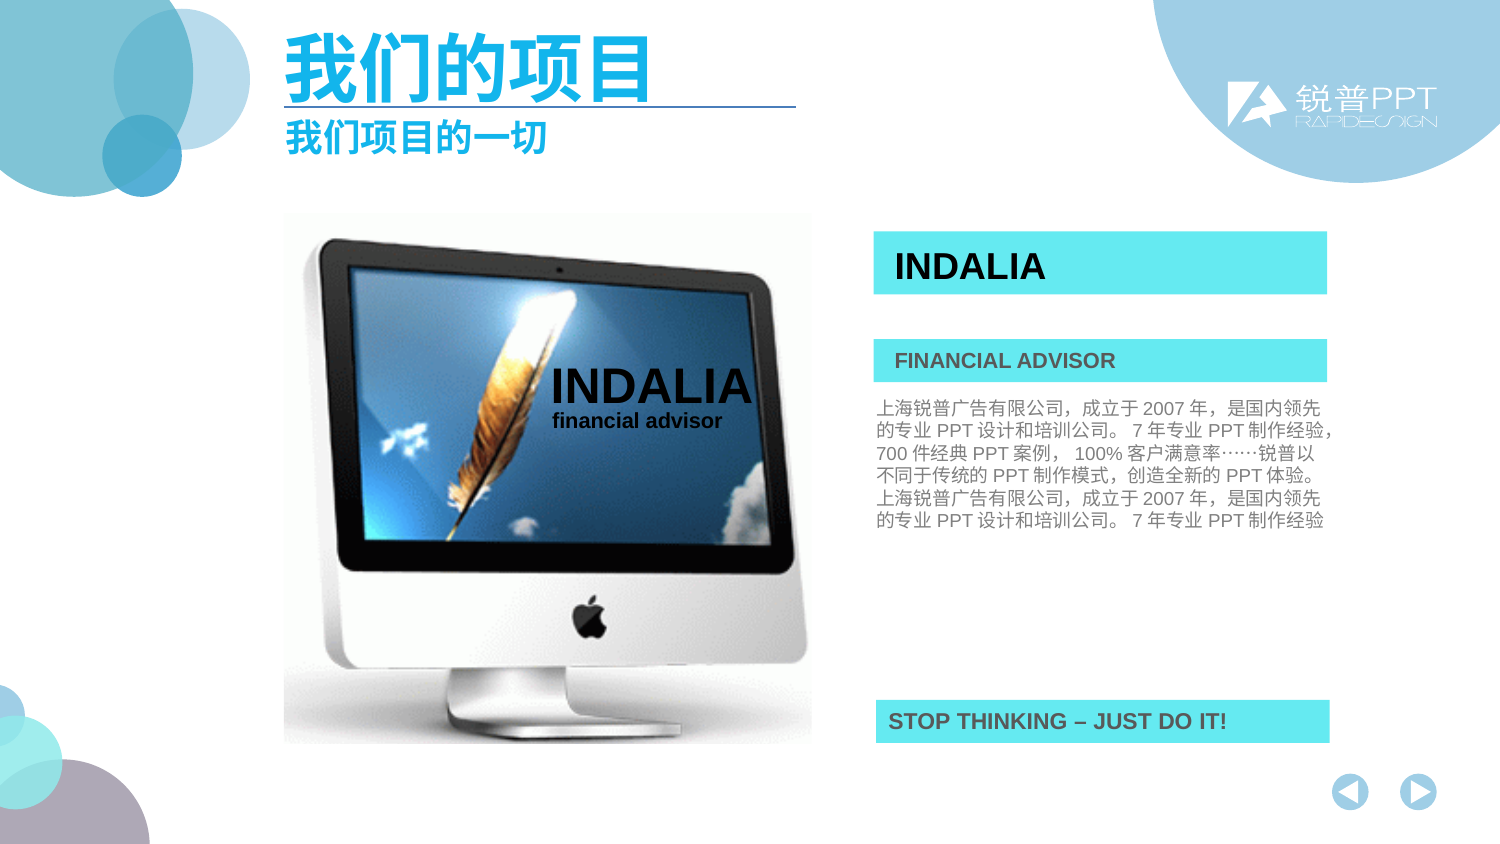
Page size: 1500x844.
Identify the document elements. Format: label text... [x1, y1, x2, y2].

picture [283, 213, 812, 744]
text_box FINANCIAL ADVISOR [879, 339, 1183, 381]
text_box INDALIA [879, 235, 1126, 295]
text_box 上海锐普广告有限公司，成立于2007年，是国内领先的专业PPT设计和培训公司。7年专业PPT制作经验，700件经典PPT案例，100%客户满意率……锐普以不同于传统的PPT制作模式，创造全新的PPT体验。 上海锐普广告有限公司，成立于2007年，是国内领先的专业PPT设计和培训公司。7年专业PPT制作经验 [876, 396, 1330, 532]
text_box [871, 229, 1329, 296]
text_box [874, 698, 1332, 745]
text_box 我们的项目 [269, 14, 758, 119]
text_box [871, 337, 1329, 384]
text_box 我们项目的一切 [271, 106, 758, 167]
text_box STOP THINKING – JUST DO IT! [873, 699, 1330, 742]
